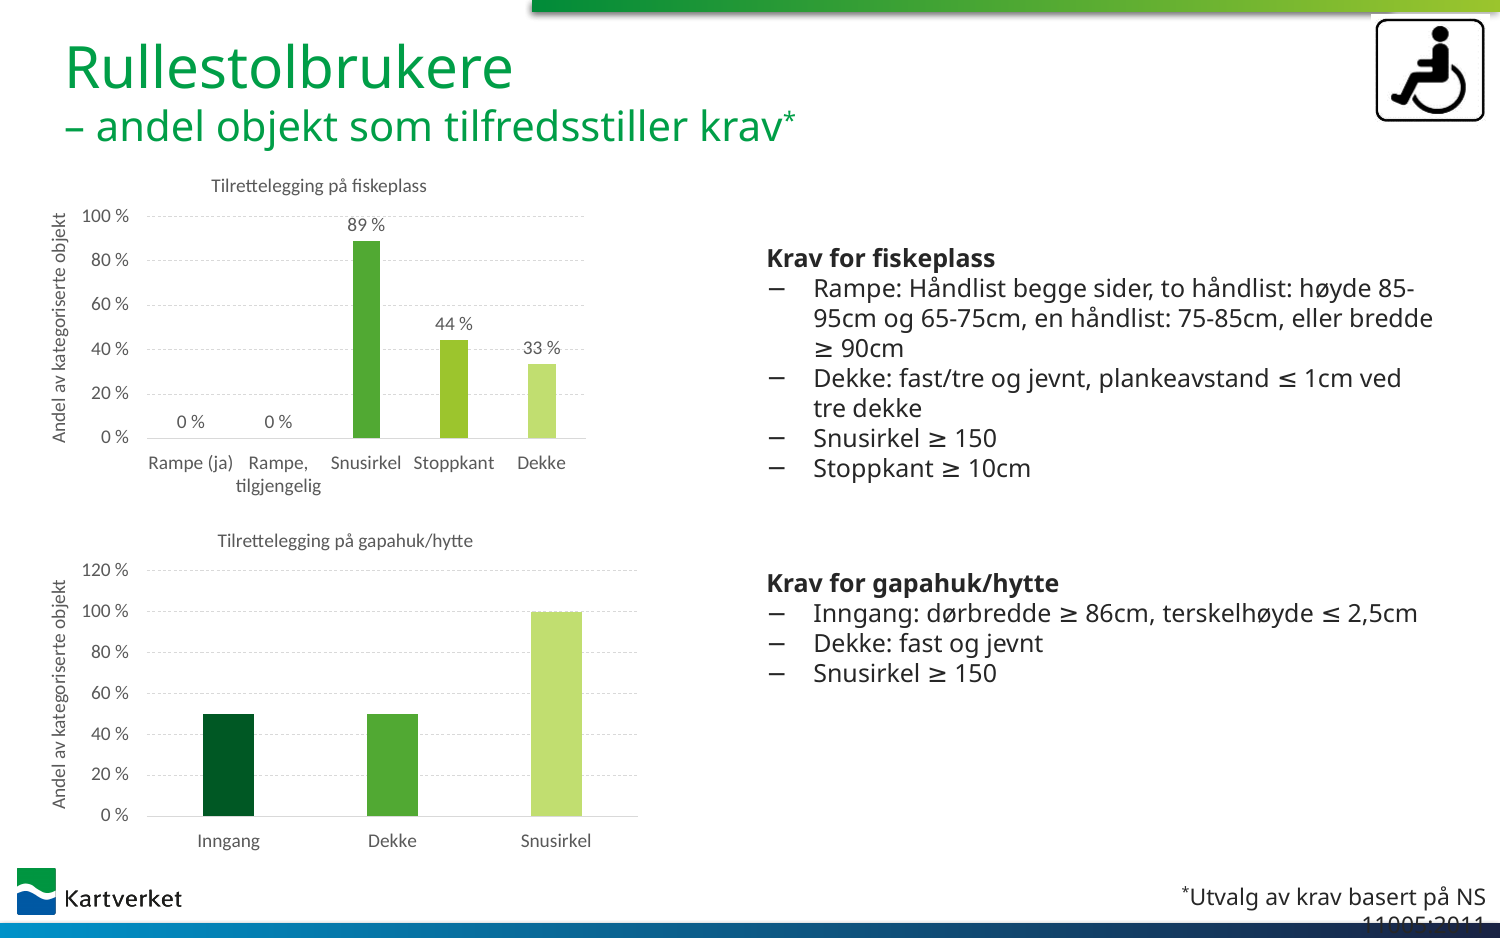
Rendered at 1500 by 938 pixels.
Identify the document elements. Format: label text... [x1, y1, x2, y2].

text_box Krav for fiskeplass Rampe: Håndlist begge sider, to håndlist: høyde 85-95cm og 65-75cm, en håndlist: 75-85cm, eller bredde ≥ 90cm Dekke: fast/tre og jevnt, plankeavstand ≤ 1cm ved tre dekke Snusirkel ≥ 150 Stoppkant ≥ 10cm [751, 235, 1452, 490]
picture [1371, 13, 1491, 127]
picture [41, 166, 597, 505]
text_box Krav for gapahuk/hytte Inngang: dørbredde ≥ 86cm, terskelhøyde ≤ 2,5cm Dekke: fast og jevnt Snusirkel ≥ 150 [751, 560, 1452, 695]
text_box Rullestolbrukere – andel objekt som tilfredsstiller krav* [49, 29, 1431, 158]
text_box *Utvalg av krav basert på NS 11005:2011 [1068, 873, 1500, 938]
picture [41, 520, 650, 859]
